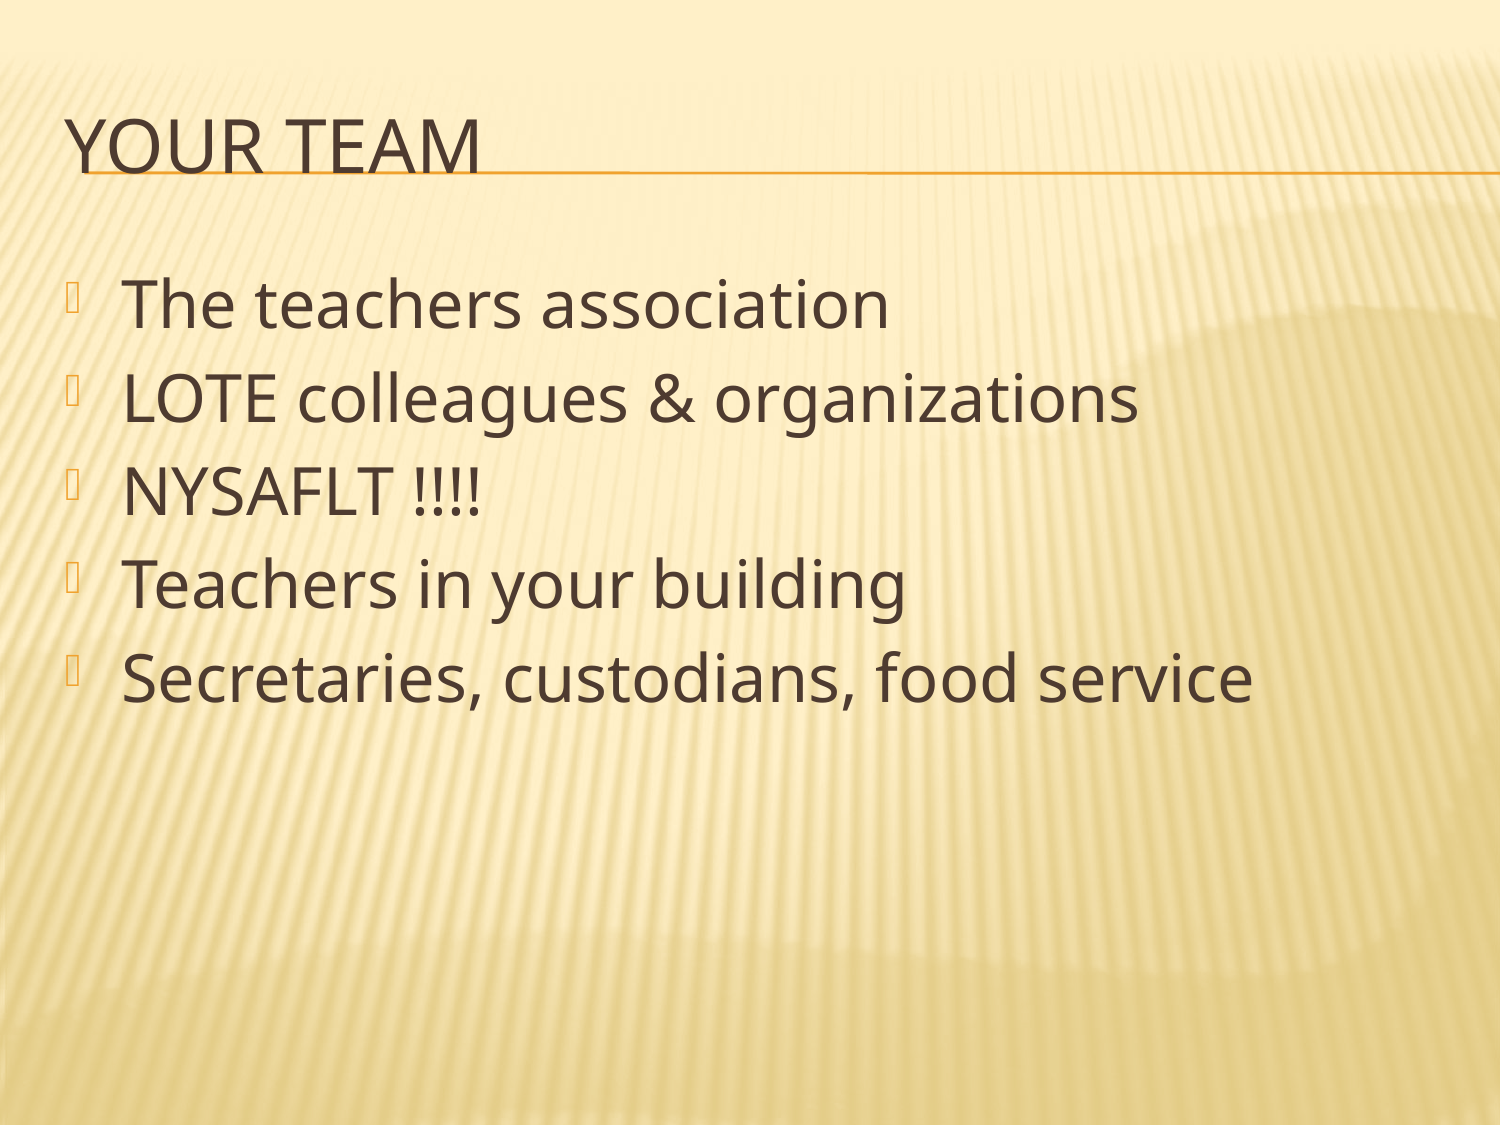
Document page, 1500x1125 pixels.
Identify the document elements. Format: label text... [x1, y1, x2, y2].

title Your team [50, 75, 1475, 213]
list The teachers association LOTE colleagues & organizations NYSAFLT !!!! Teachers in your building Secretaries, custodians, food service [50, 254, 1475, 998]
